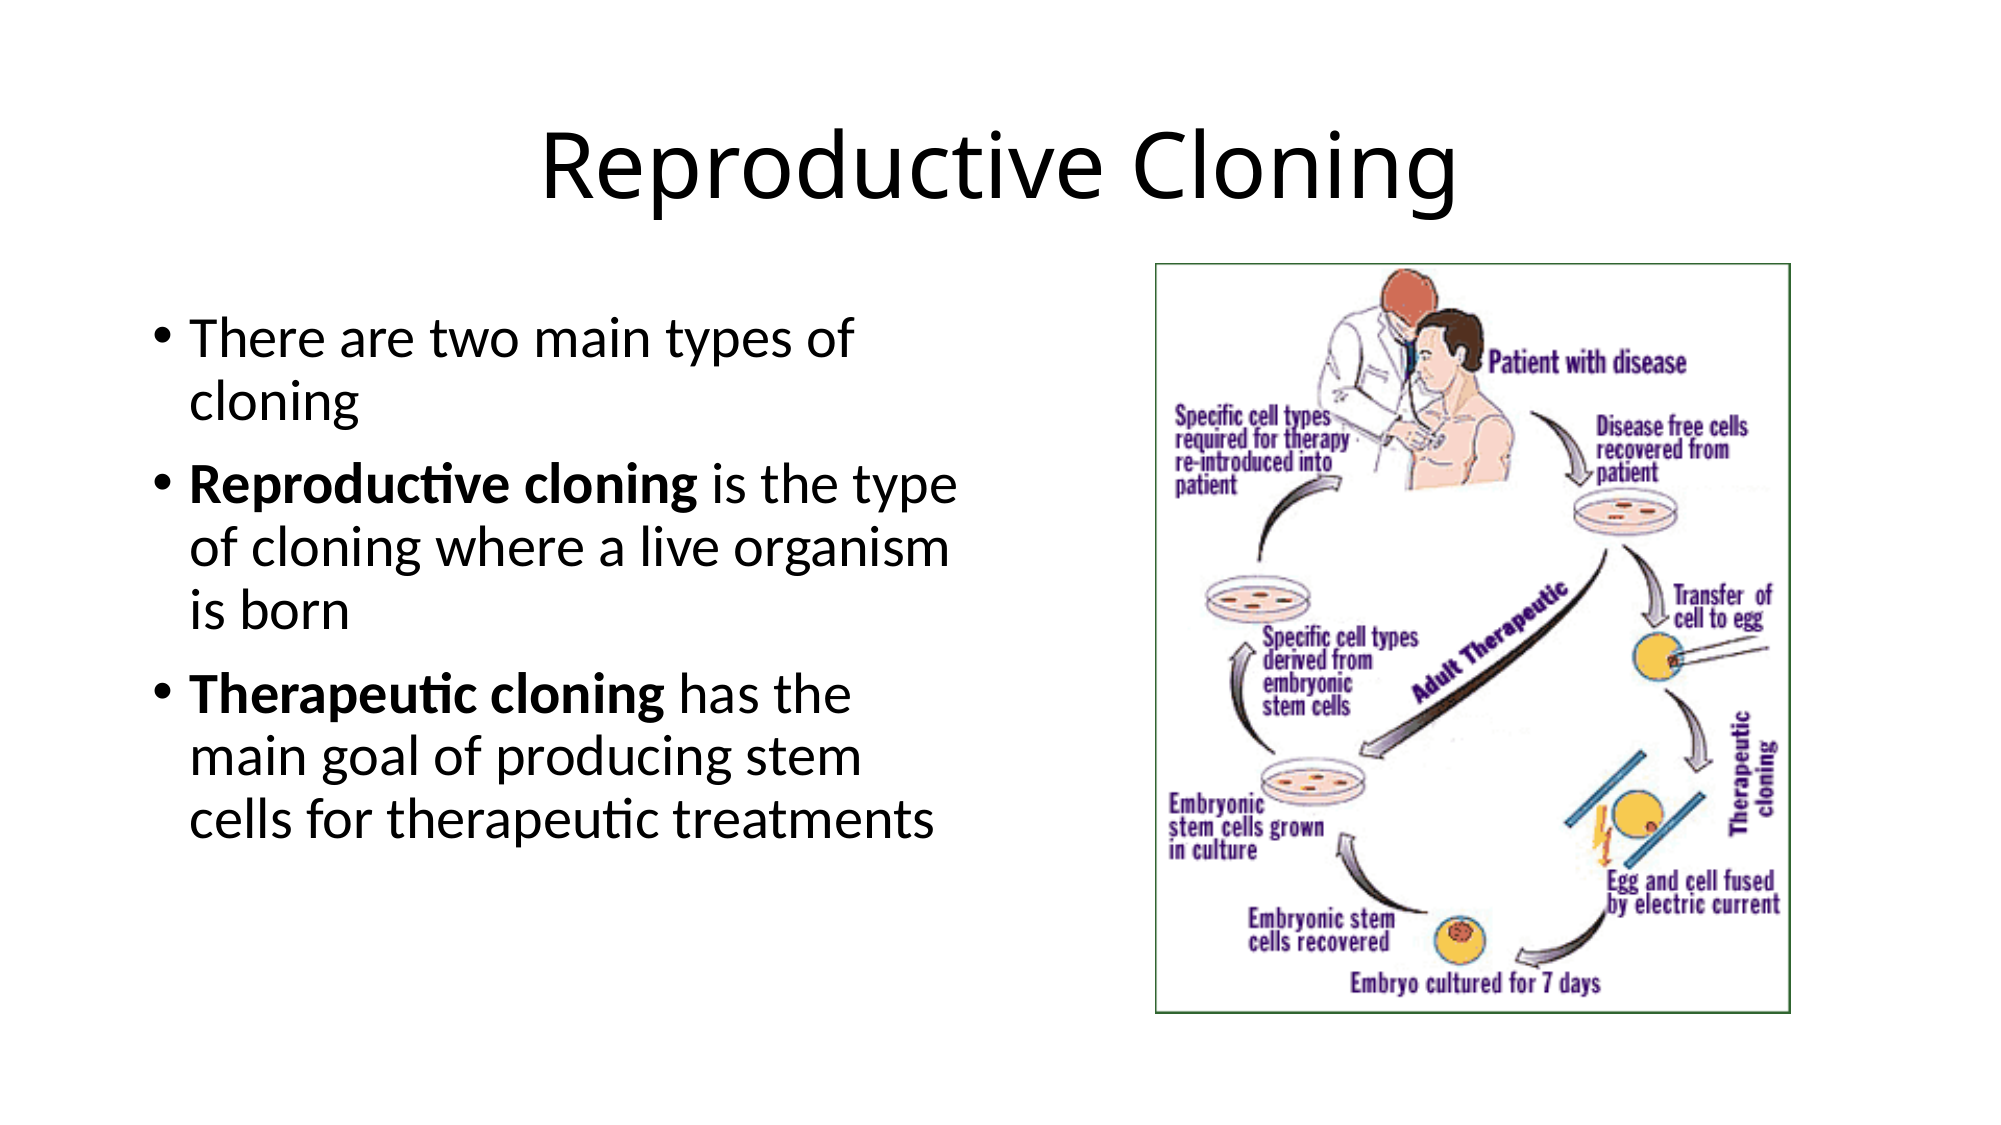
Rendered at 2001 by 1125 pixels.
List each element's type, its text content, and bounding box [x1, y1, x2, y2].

title Reproductive Cloning [137, 59, 1863, 278]
list There are two main types of cloning Reproductive cloning is the type of cloning where a live organism is born Therapeutic cloning has the main goal of producing stem cells for therapeutic treatments [137, 299, 988, 1014]
picture [1155, 263, 1791, 1014]
